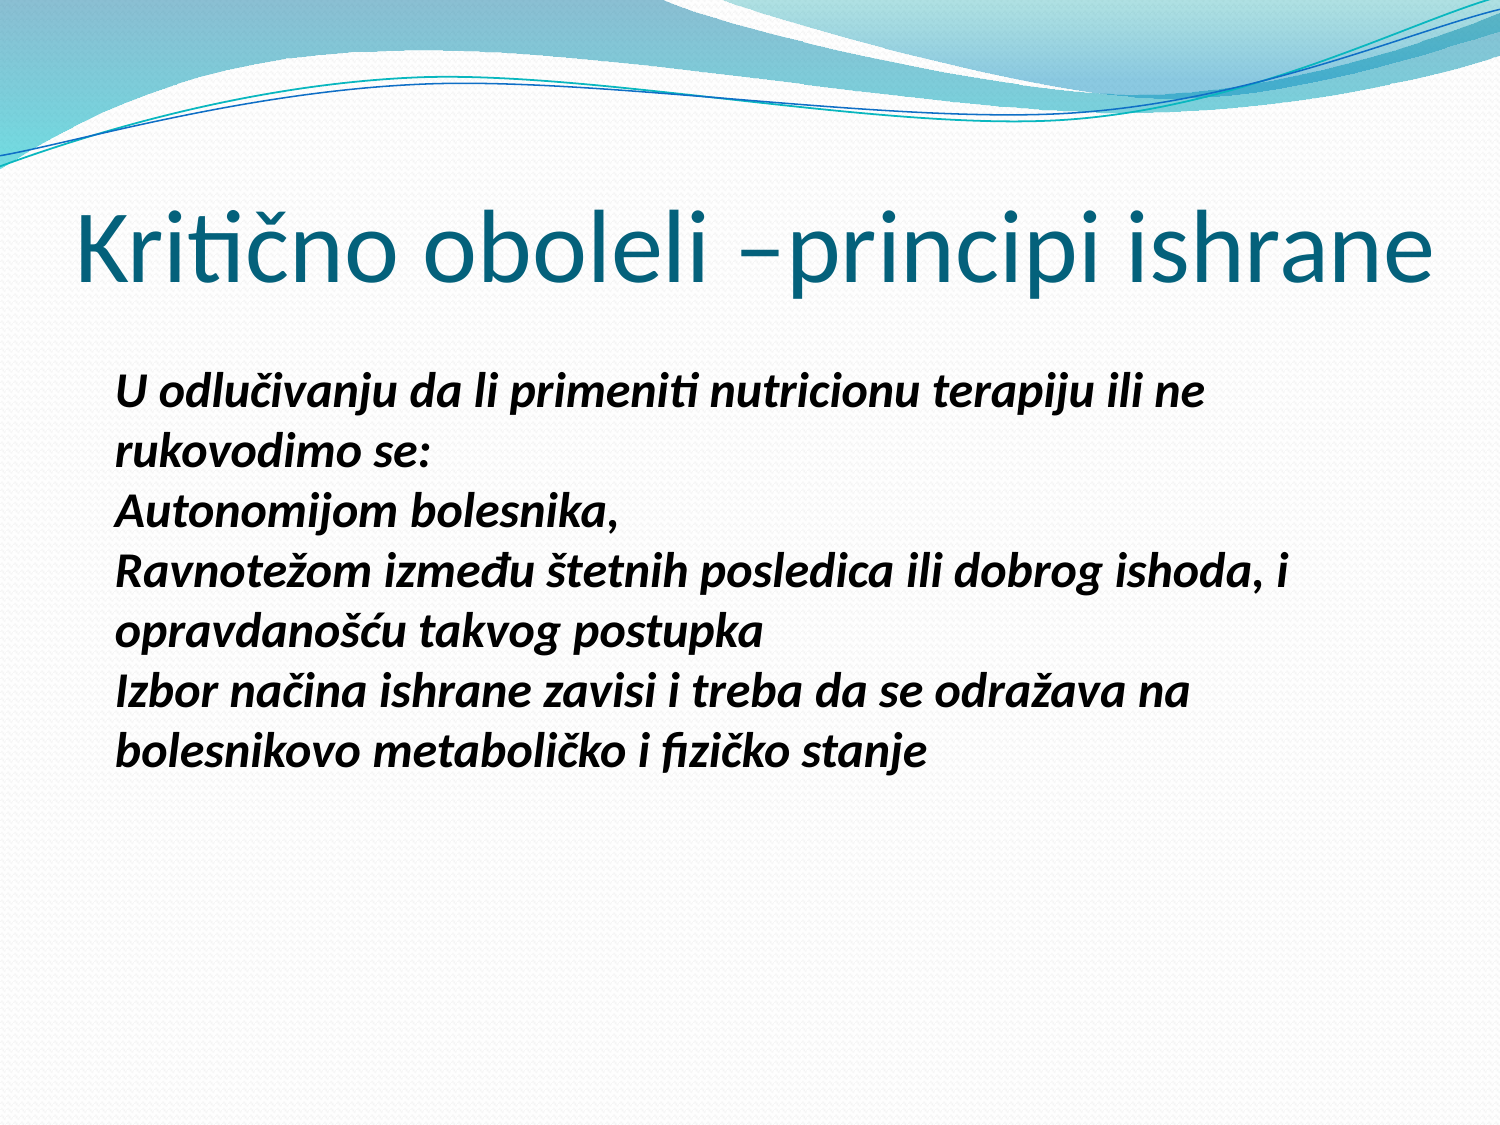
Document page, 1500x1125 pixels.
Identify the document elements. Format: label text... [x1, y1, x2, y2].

title Kritično oboleli –principi ishrane [75, 115, 1438, 303]
text_box U odlučivanju da li primeniti nutricionu terapiju ili ne rukovodimo se: Autonomijom bolesnika, Ravnotežom između štetnih posledica ili dobrog ishoda, i opravdanošću takvog postupka Izbor načina ishrane zavisi i treba da se odražava na bolesnikovo metaboličko i fizičko stanje [100, 349, 1447, 785]
